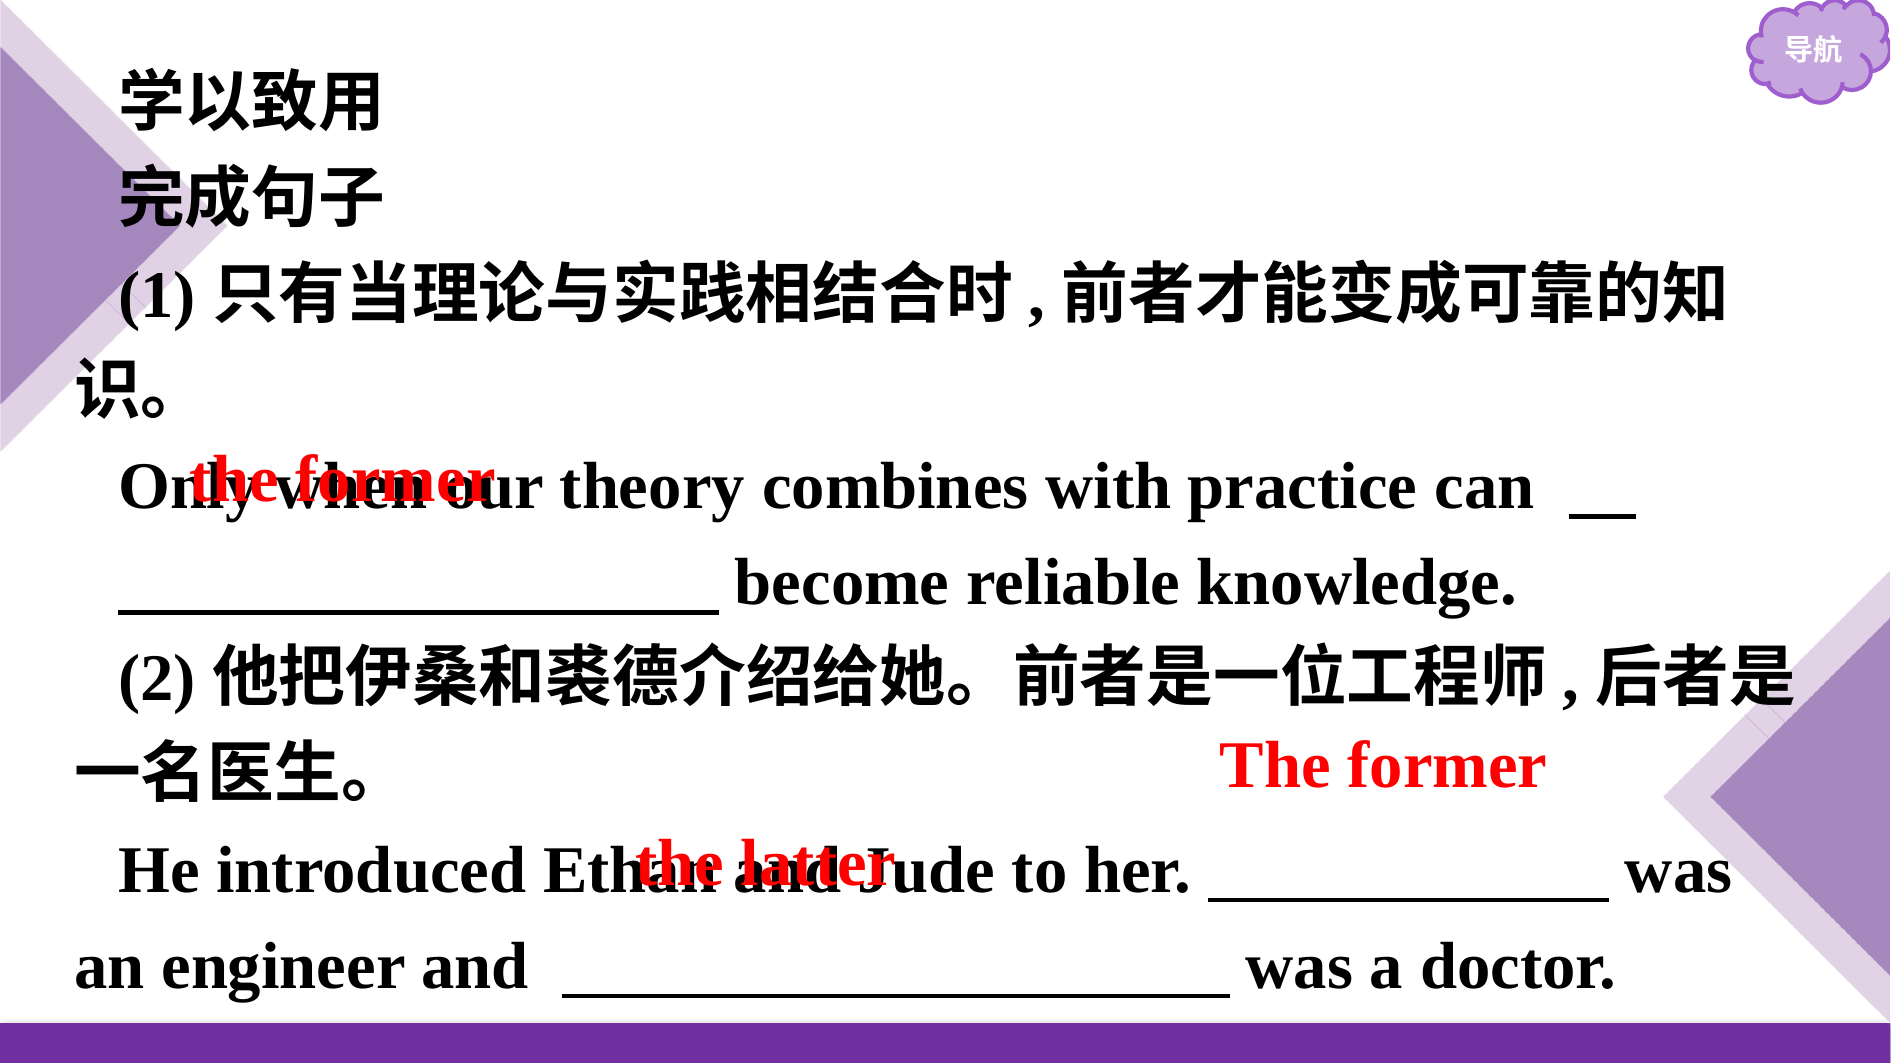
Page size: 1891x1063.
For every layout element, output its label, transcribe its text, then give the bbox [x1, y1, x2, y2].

picture [1660, 570, 1890, 1024]
picture [1, 0, 230, 451]
text_box the latter [620, 811, 913, 906]
text_box The former [1204, 713, 1564, 809]
text_box the former [175, 427, 512, 523]
text_box 学以致用 完成句子 (1)只有当理论与实践相结合时,前者才能变成可靠的知识。 Only when our theory combines with practice can become reliable knowledge. (2)他把伊桑和裘德介绍给她。前者是一位工程师,后者是一名医生。 He introduced Ethan and Jude to her. was an engineer and was a doctor. [59, 35, 1833, 1010]
